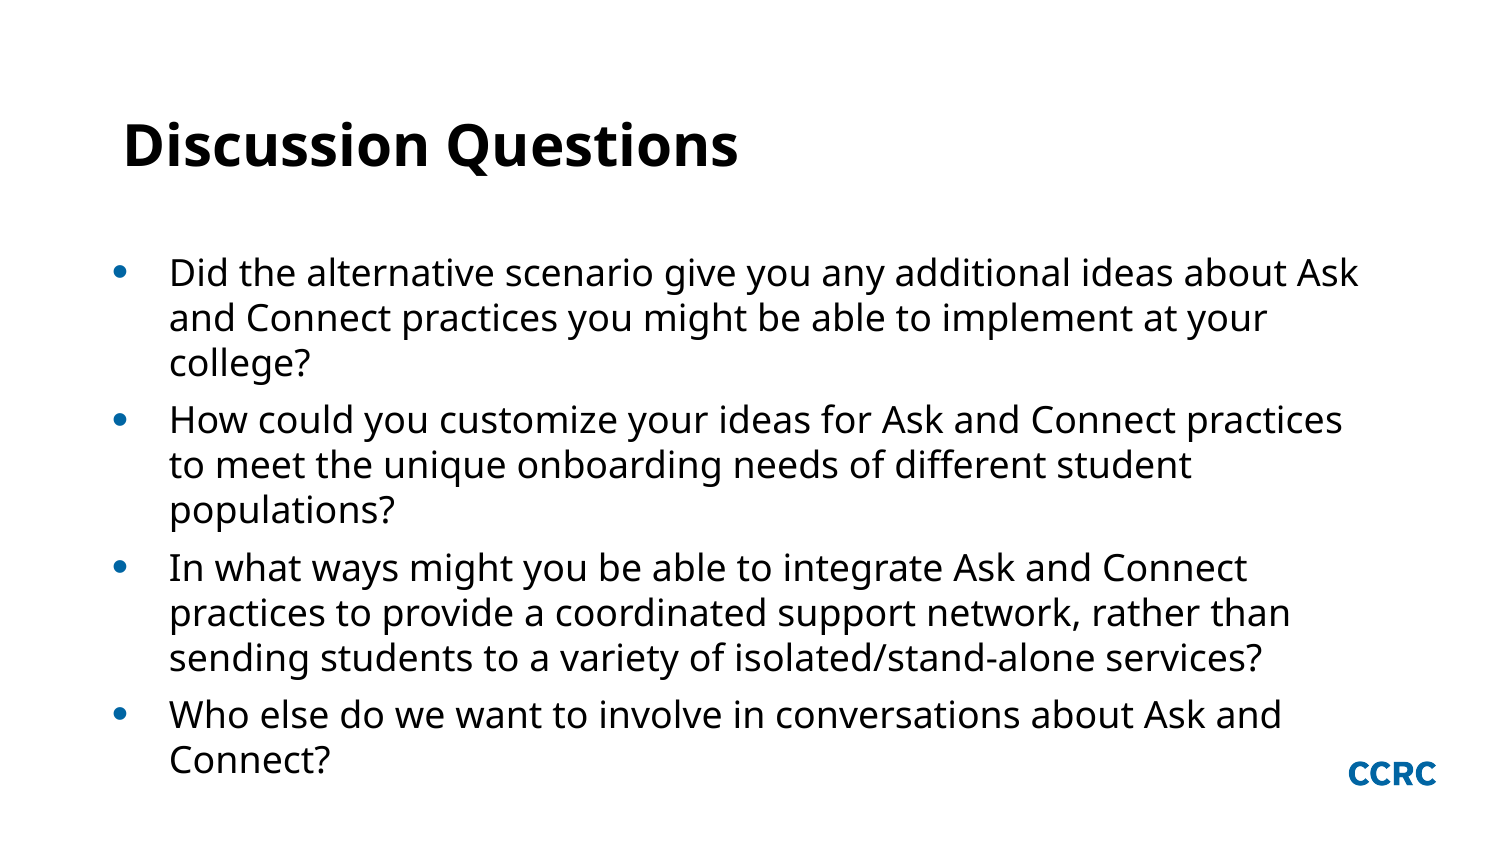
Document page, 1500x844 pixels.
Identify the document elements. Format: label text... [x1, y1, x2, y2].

picture [1347, 761, 1438, 786]
title Discussion Questions [107, 93, 1390, 234]
list Did the alternative scenario give you any additional ideas about Ask and Connect practices you might be able to implement at your college? How could you customize your ideas for Ask and Connect practices to meet the unique onboarding needs of different student populations? In what ways might you be able to integrate Ask and Connect practices to provide a coordinated support network, rather than sending students to a variety of isolated/stand-alone services? Who else do we want to involve in conversations about Ask and Connect? [96, 233, 1379, 715]
